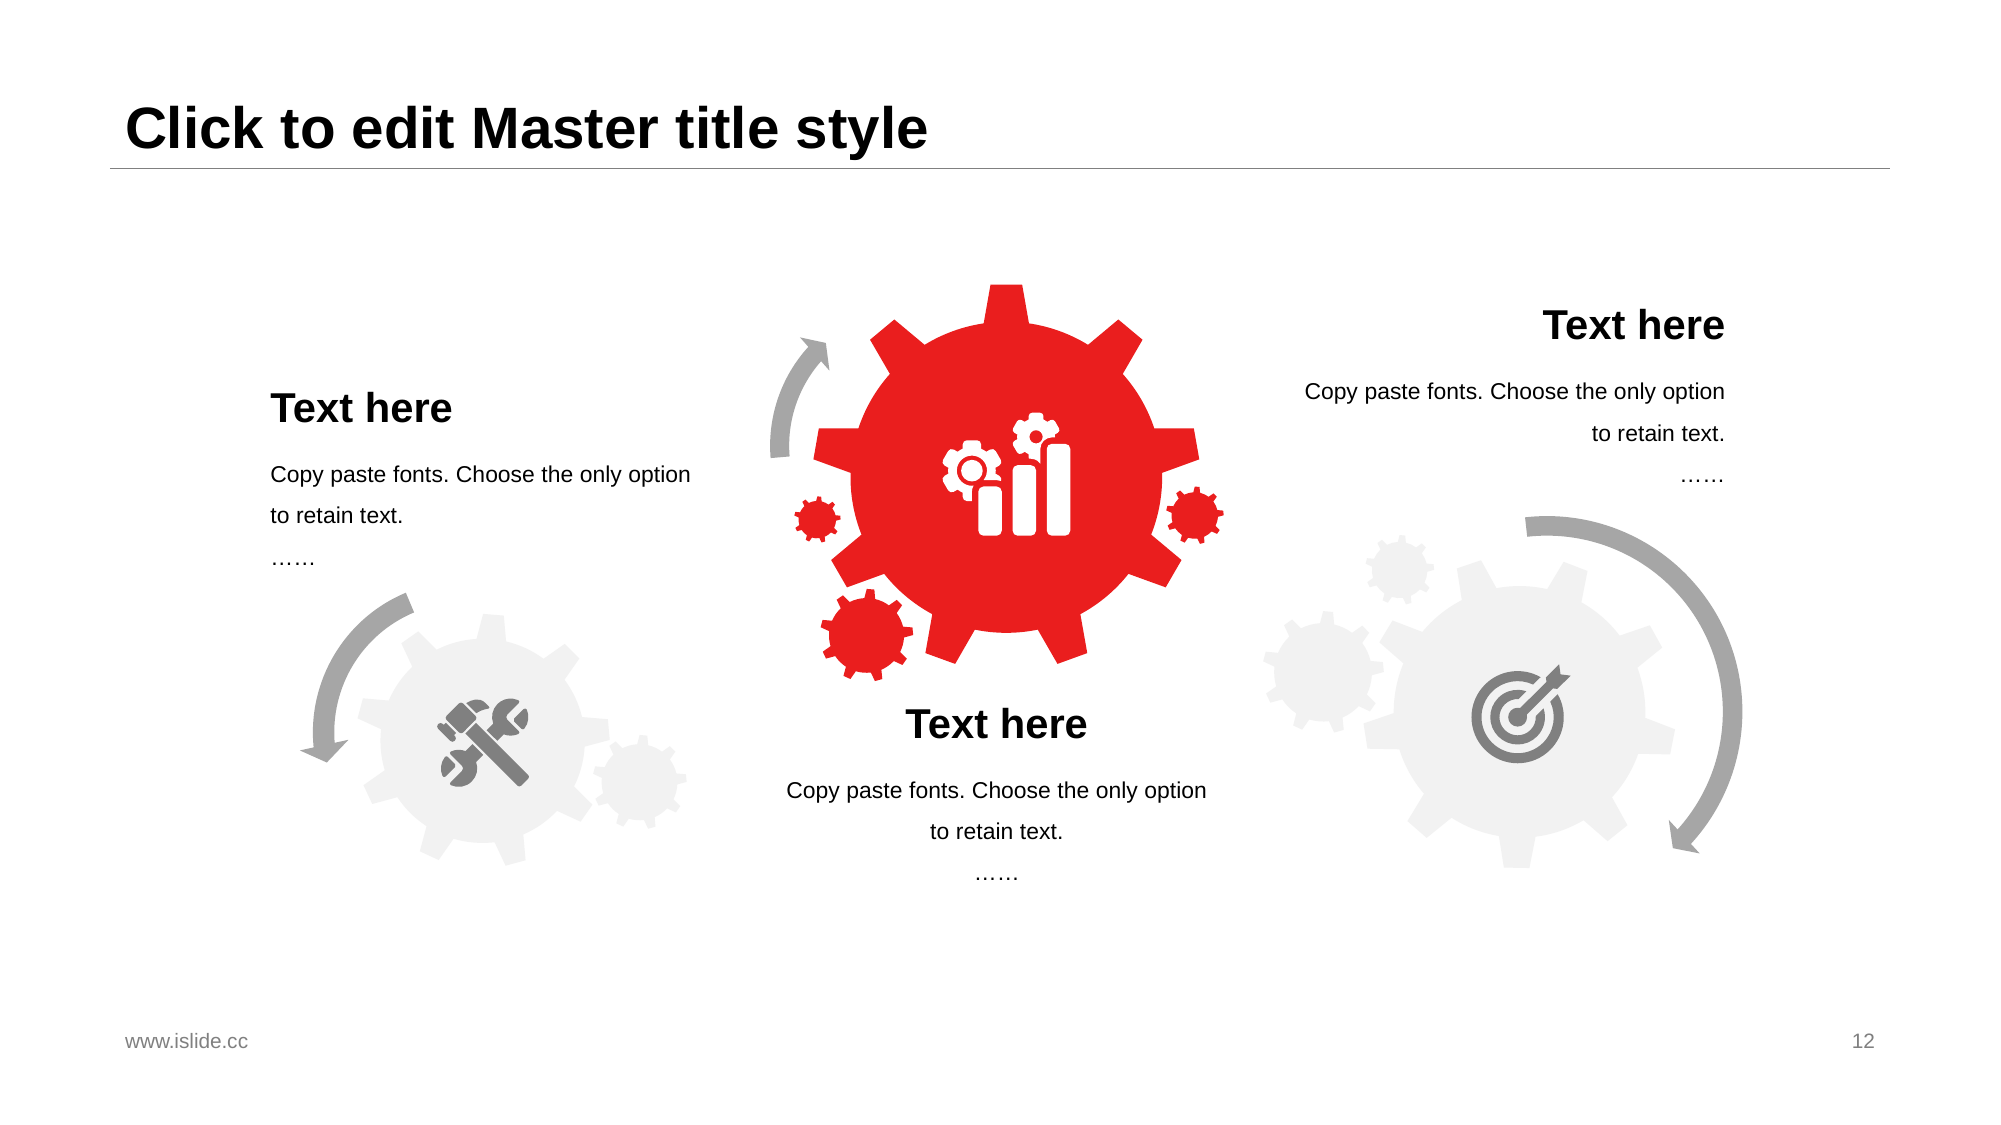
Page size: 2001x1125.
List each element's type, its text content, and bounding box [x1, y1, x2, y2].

footer www.islide.cc [109, 1023, 790, 1058]
slide_number 12 [1412, 1023, 1890, 1058]
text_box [255, 283, 1743, 909]
title Click to edit Master title style [109, 0, 1890, 169]
